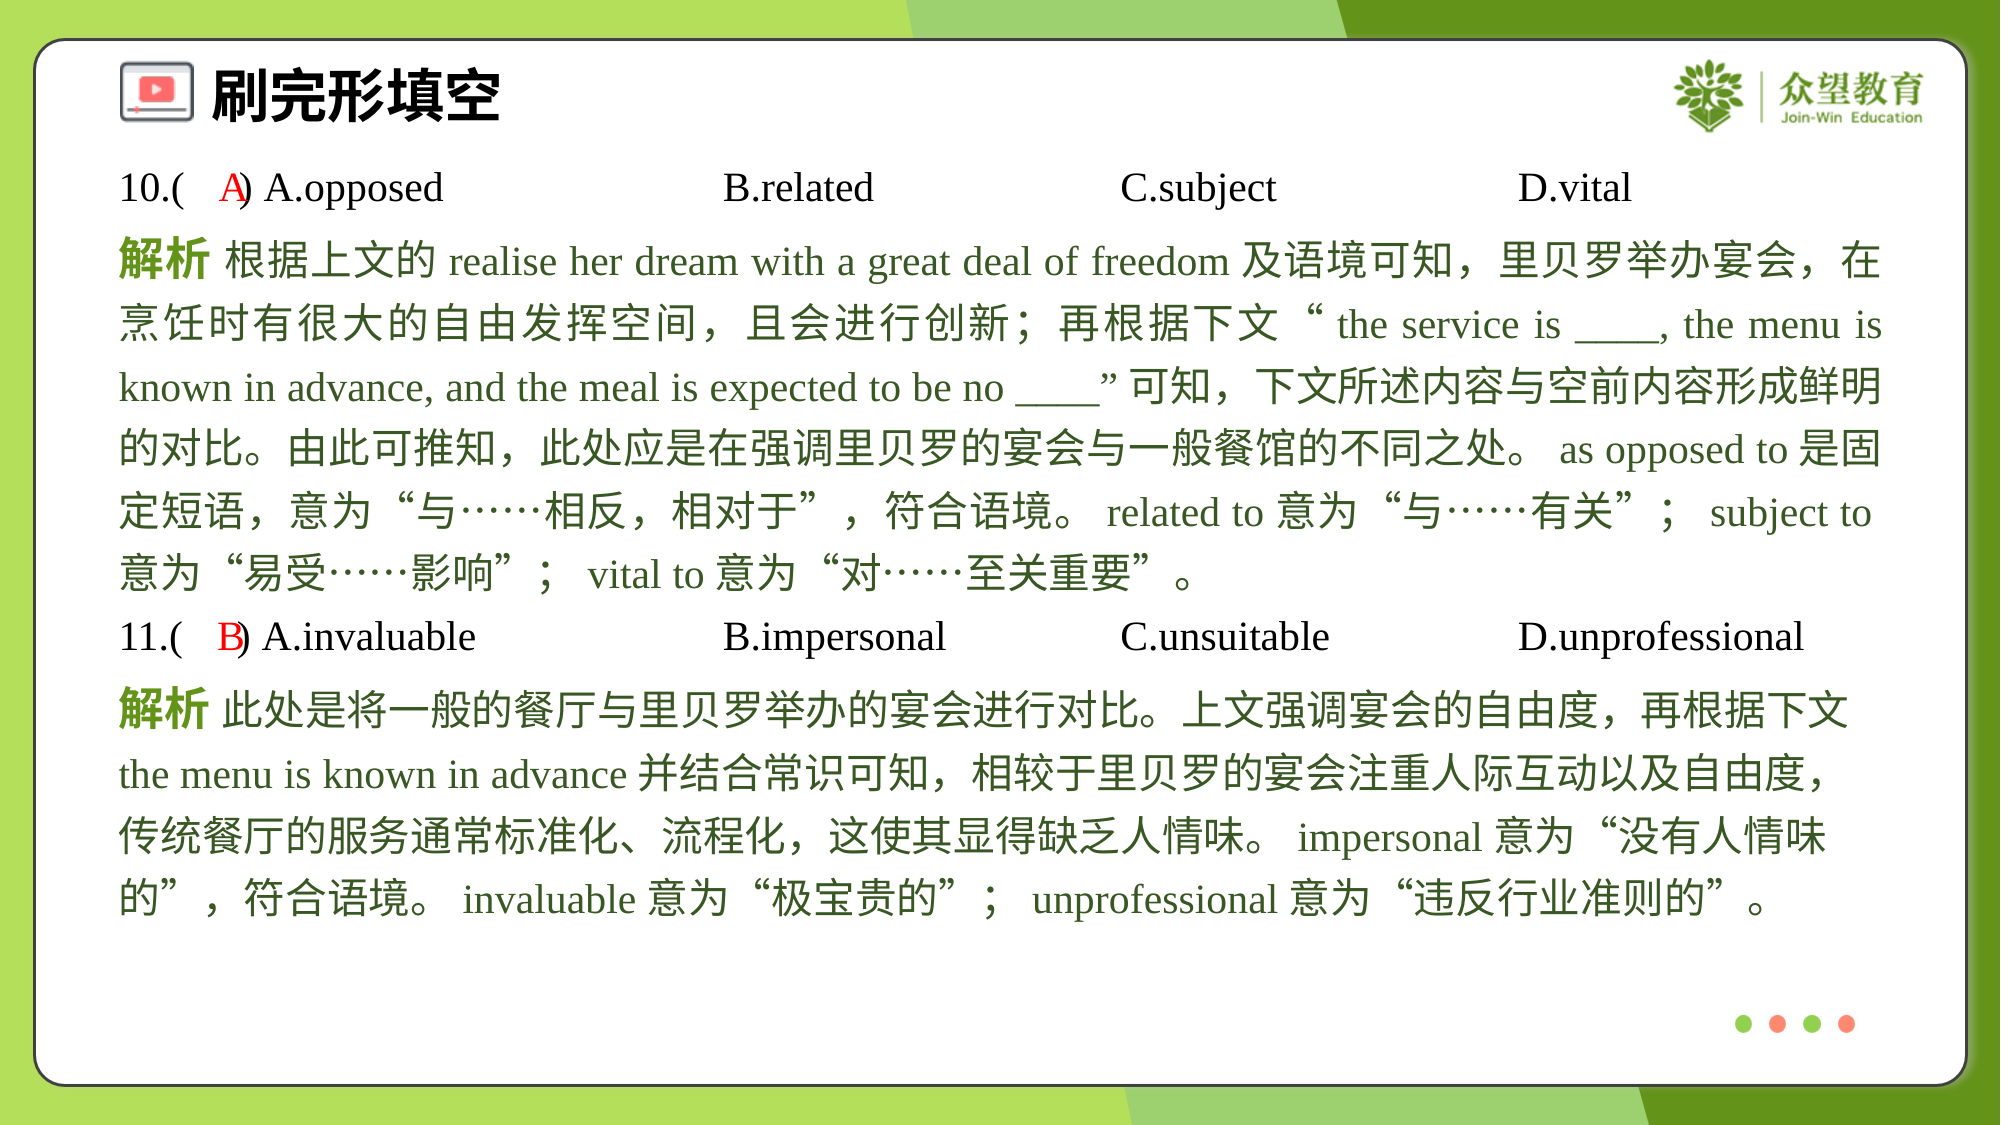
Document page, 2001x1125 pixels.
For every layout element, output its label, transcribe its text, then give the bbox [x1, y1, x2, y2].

text_box A [213, 146, 254, 205]
text_box 解析 根据上文的realise her dream with a great deal of freedom及语境可知，里贝罗举办宴会，在烹饪时有很大的自由发挥空间，且会进行创新；再根据下文“the service is ____, the menu is known in advance, and the meal is expected to be no ____”可知，下文所述内容与空前内容形成鲜明的对比。由此可推知，此处应是在强调里贝罗的宴会与一般餐馆的不同之处。as opposed to是固定短语，意为“与……相反，相对于”，符合语境。related to意为“与……有关”；subject to意为“易受……影响”；vital to意为“对……至关重要”。 [118, 215, 1883, 592]
text_box 解析 此处是将一般的餐厅与里贝罗举办的宴会进行对比。上文强调宴会的自由度，再根据下文the menu is known in advance并结合常识可知，相较于里贝罗的宴会注重人际互动以及自由度，传统餐厅的服务通常标准化、流程化，这使其显得缺乏人情味。impersonal意为“没有人情味的”，符合语境。invaluable意为“极宝贵的”；unprofessional意为“违反行业准则的”。 [118, 665, 1883, 918]
text_box 11.( ) A.invaluable B.impersonal C.unsuitable D.unprofessional [250, 596, 1883, 654]
picture [0, 0, 2000, 1125]
text_box 10.( ) A.opposed B.related C.subject D.vital [254, 146, 1883, 204]
text_box 11.( ) A.invaluable B.impersonal C.unsuitable D.unprofessional [118, 596, 212, 654]
text_box B [212, 596, 250, 654]
text_box 10.( ) A.opposed B.related C.subject D.vital [118, 146, 213, 204]
